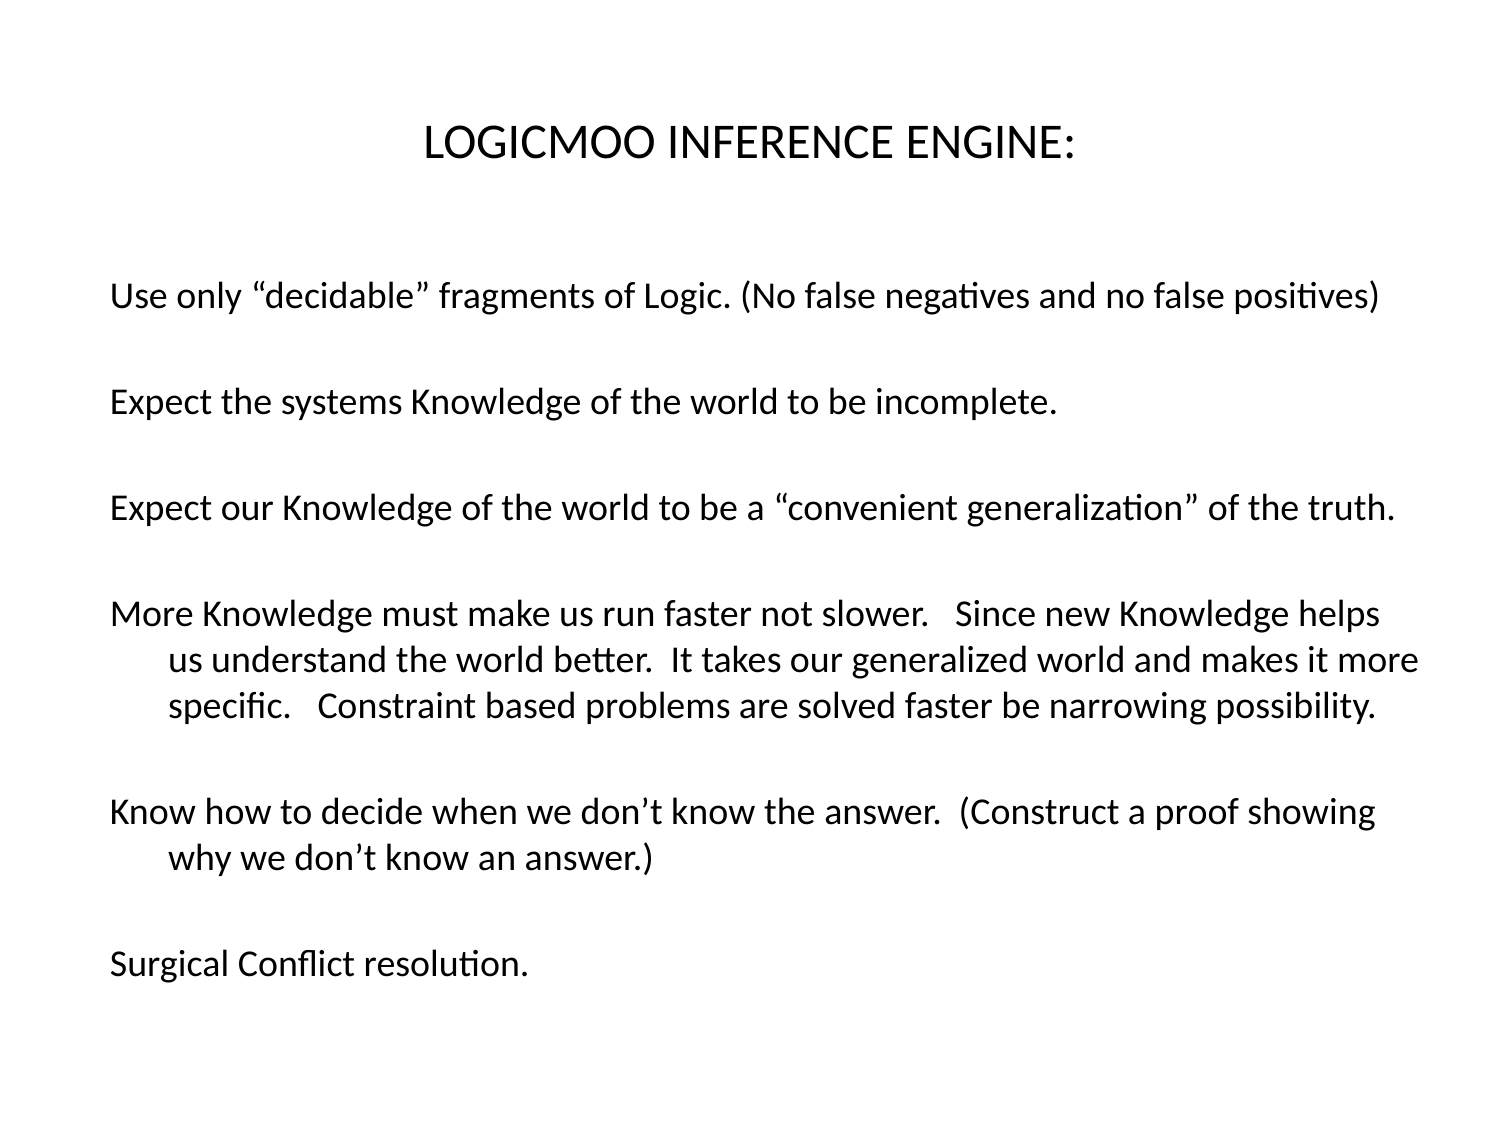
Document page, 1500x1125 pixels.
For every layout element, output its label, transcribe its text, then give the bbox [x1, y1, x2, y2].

list Use only “decidable” fragments of Logic. (No false negatives and no false positives) Expect the systems Knowledge of the world to be incomplete. Expect our Knowledge of the world to be a “convenient generalization” of the truth. More Knowledge must make us run faster not slower. Since new Knowledge helps us understand the world better. It takes our generalized world and makes it more specific. Constraint based problems are solved faster be narrowing possibility. Know how to decide when we don’t know the answer. (Construct a proof showing why we don’t know an answer.) Surgical Conflict resolution. [94, 262, 1445, 1005]
title LOGICMOO INFERENCE ENGINE: [75, 45, 1425, 233]
